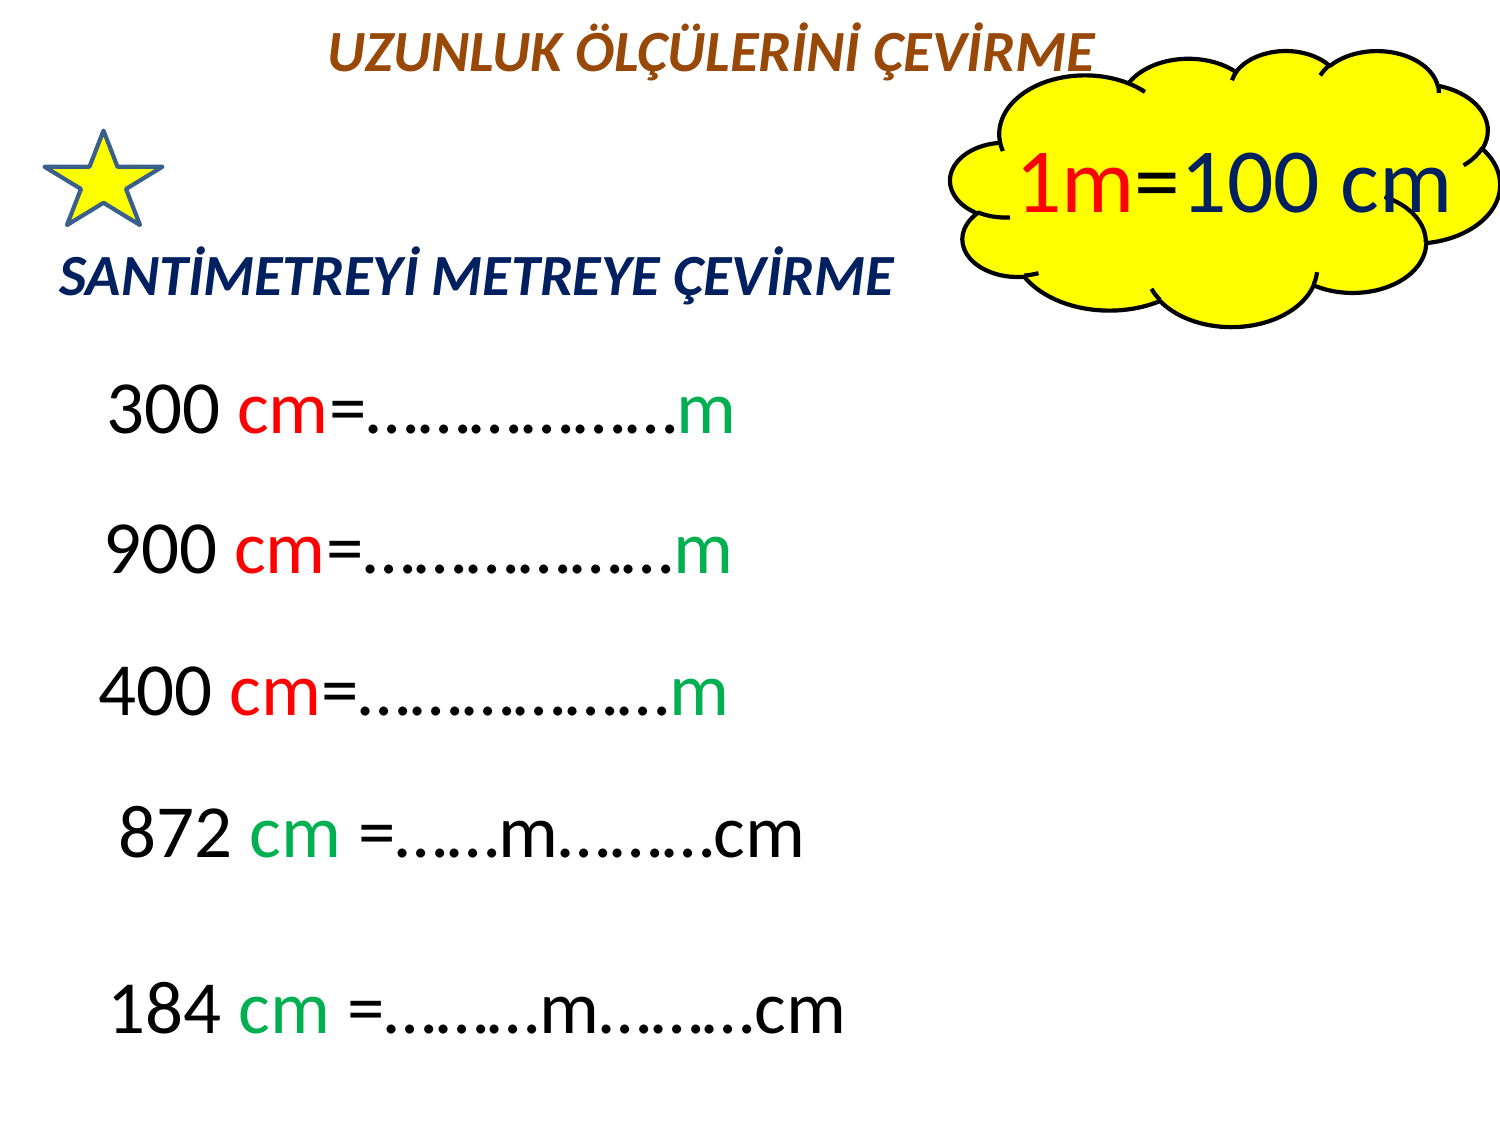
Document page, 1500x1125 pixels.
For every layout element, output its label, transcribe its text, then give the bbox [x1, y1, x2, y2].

text_box SANTİMETREYİ METREYE ÇEVİRME [44, 230, 913, 315]
text_box 400 cm=………………m [84, 632, 1183, 738]
text_box [1002, 48, 1500, 233]
text_box 1m=100 cm [1000, 113, 1469, 239]
text_box 300 cm=………………m [91, 351, 1191, 457]
text_box UZUNLUK ÖLÇÜLERİNİ ÇEVİRME [312, 5, 1235, 91]
text_box [42, 128, 165, 227]
text_box 184 cm =………m………cm [92, 951, 1192, 1057]
text_box [947, 118, 1455, 330]
text_box 900 cm=………………m [88, 491, 1187, 597]
text_box 872 cm =……m………cm [103, 775, 1203, 880]
